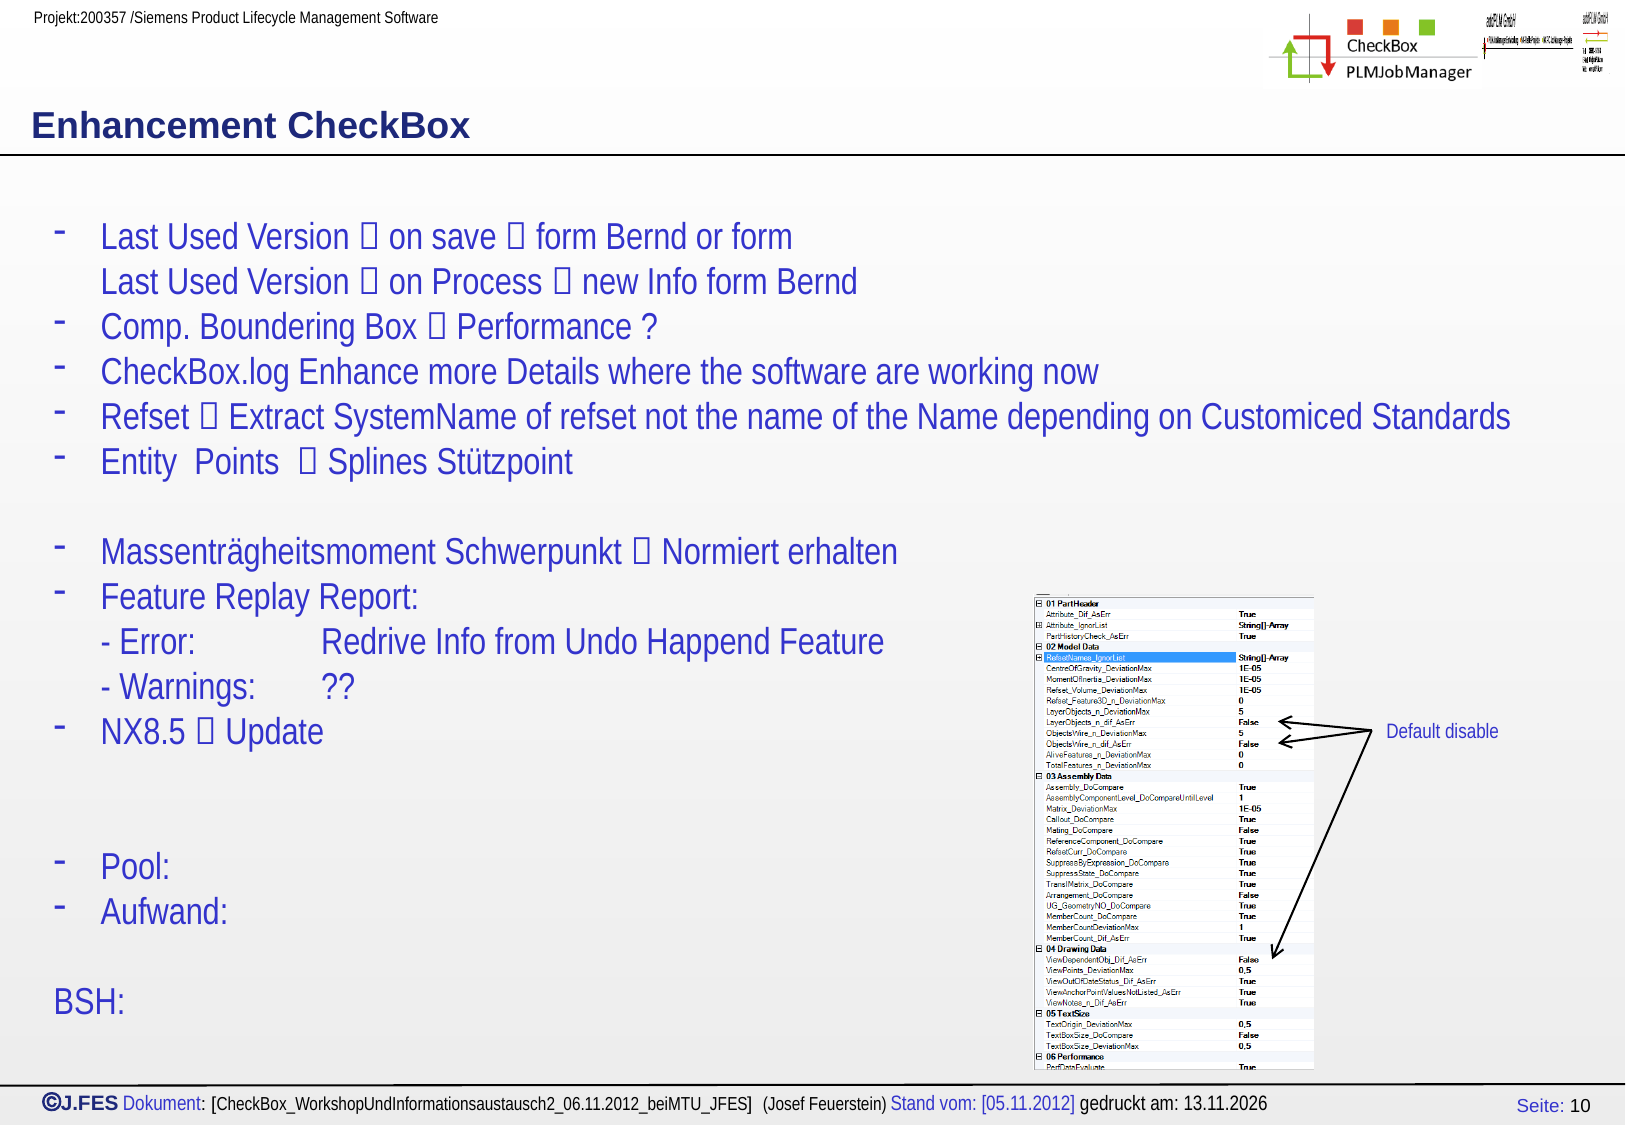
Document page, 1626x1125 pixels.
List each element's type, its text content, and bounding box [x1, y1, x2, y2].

picture [1263, 10, 1482, 73]
picture [1033, 594, 1314, 1071]
text_box Default disable [1371, 710, 1588, 751]
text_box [1277, 721, 1372, 729]
title Enhancement CheckBox [30, 73, 1600, 148]
text_box Last Used Version  on save  form Bernd or form Last Used Version  on Process  new Info form Bernd Comp. Boundering Box  Performance ? CheckBox.log Enhance more Details where the software are working now Refset  Extract SystemName of refset not the name of the Name depending on Customiced Standards Entity Points  Splines Stützpoint Massenträgheitsmoment Schwerpunkt  Normiert erhalten Feature Replay Report: - Error: Redrive Info from Undo Happend Feature - Warnings: ?? NX8.5  Update Pool: Aufwand: BSH: [38, 204, 1552, 1030]
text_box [1271, 730, 1372, 960]
